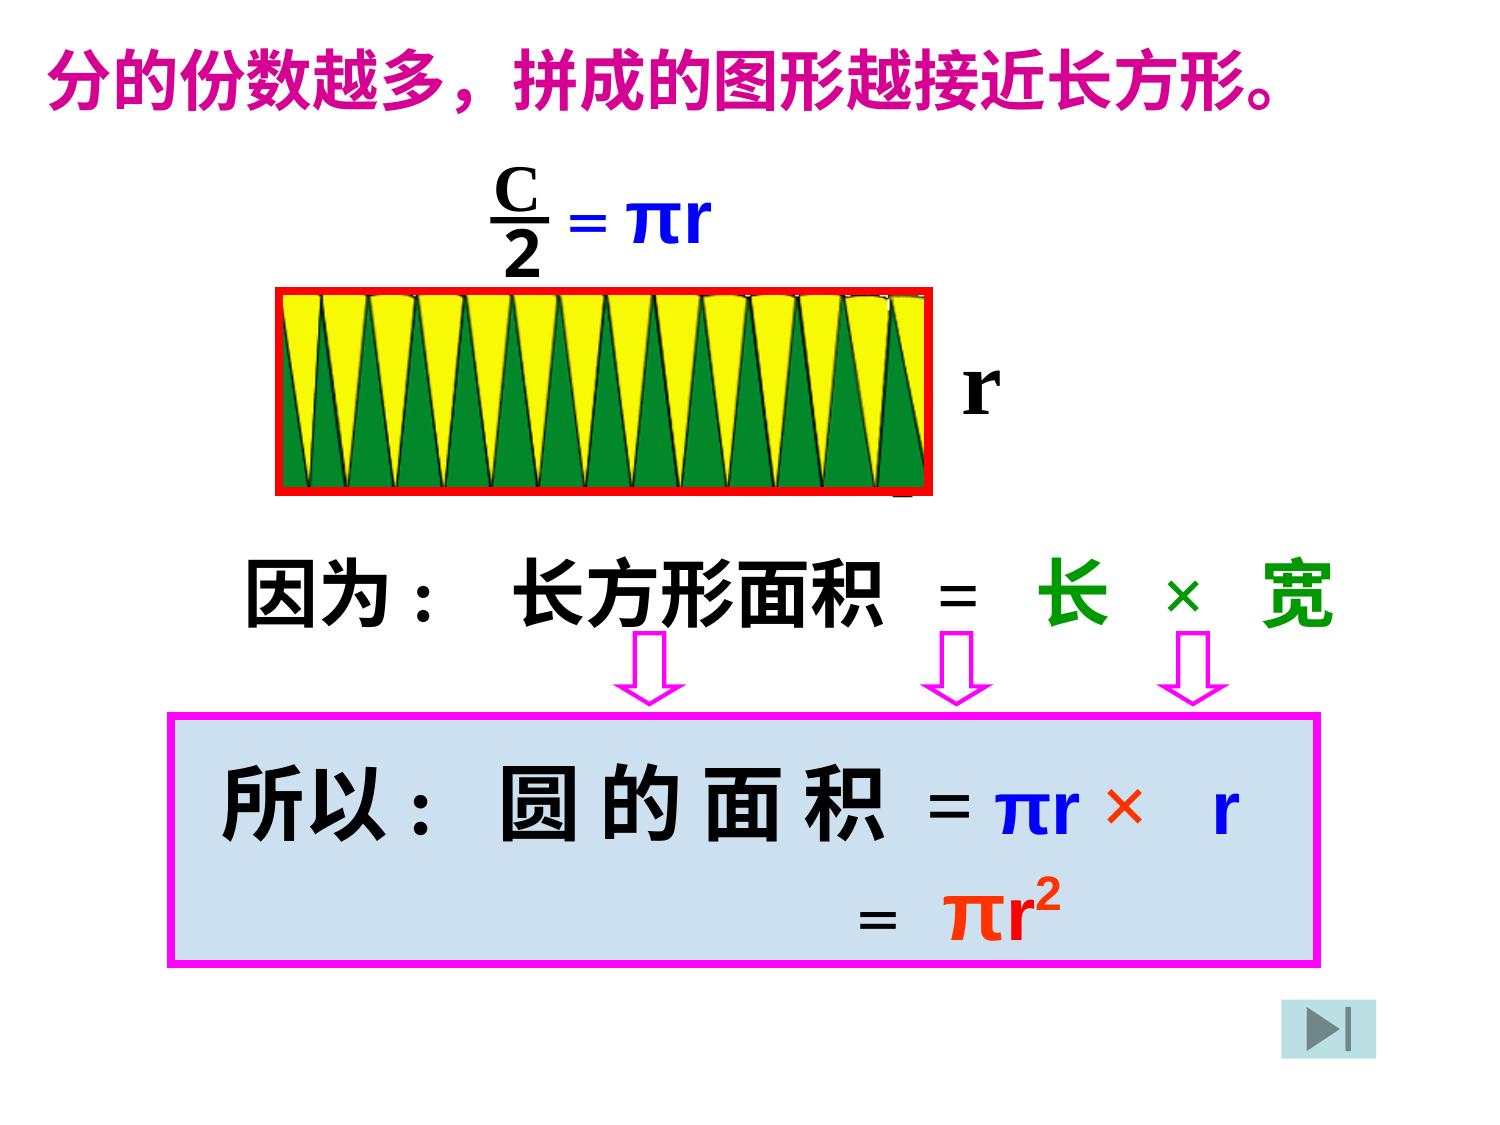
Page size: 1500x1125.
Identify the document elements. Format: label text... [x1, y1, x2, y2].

text_box r [963, 315, 1022, 408]
text_box ＝πr [557, 160, 786, 267]
text_box [171, 753, 838, 964]
text_box [1176, 956, 1317, 964]
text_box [267, 267, 963, 504]
text_box ＝ πr2 [838, 868, 1176, 965]
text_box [478, 137, 557, 267]
text_box [1281, 999, 1377, 1059]
text_box 因为: 长方形面积 = 长 × 宽 [159, 408, 1500, 753]
text_box 分的份数越多，拼成的图形越接近长方形。 [30, 30, 1329, 127]
text_box 所以: 圆 的 面 积 = πr × r [206, 621, 1500, 956]
text_box [35, 101, 1471, 1071]
